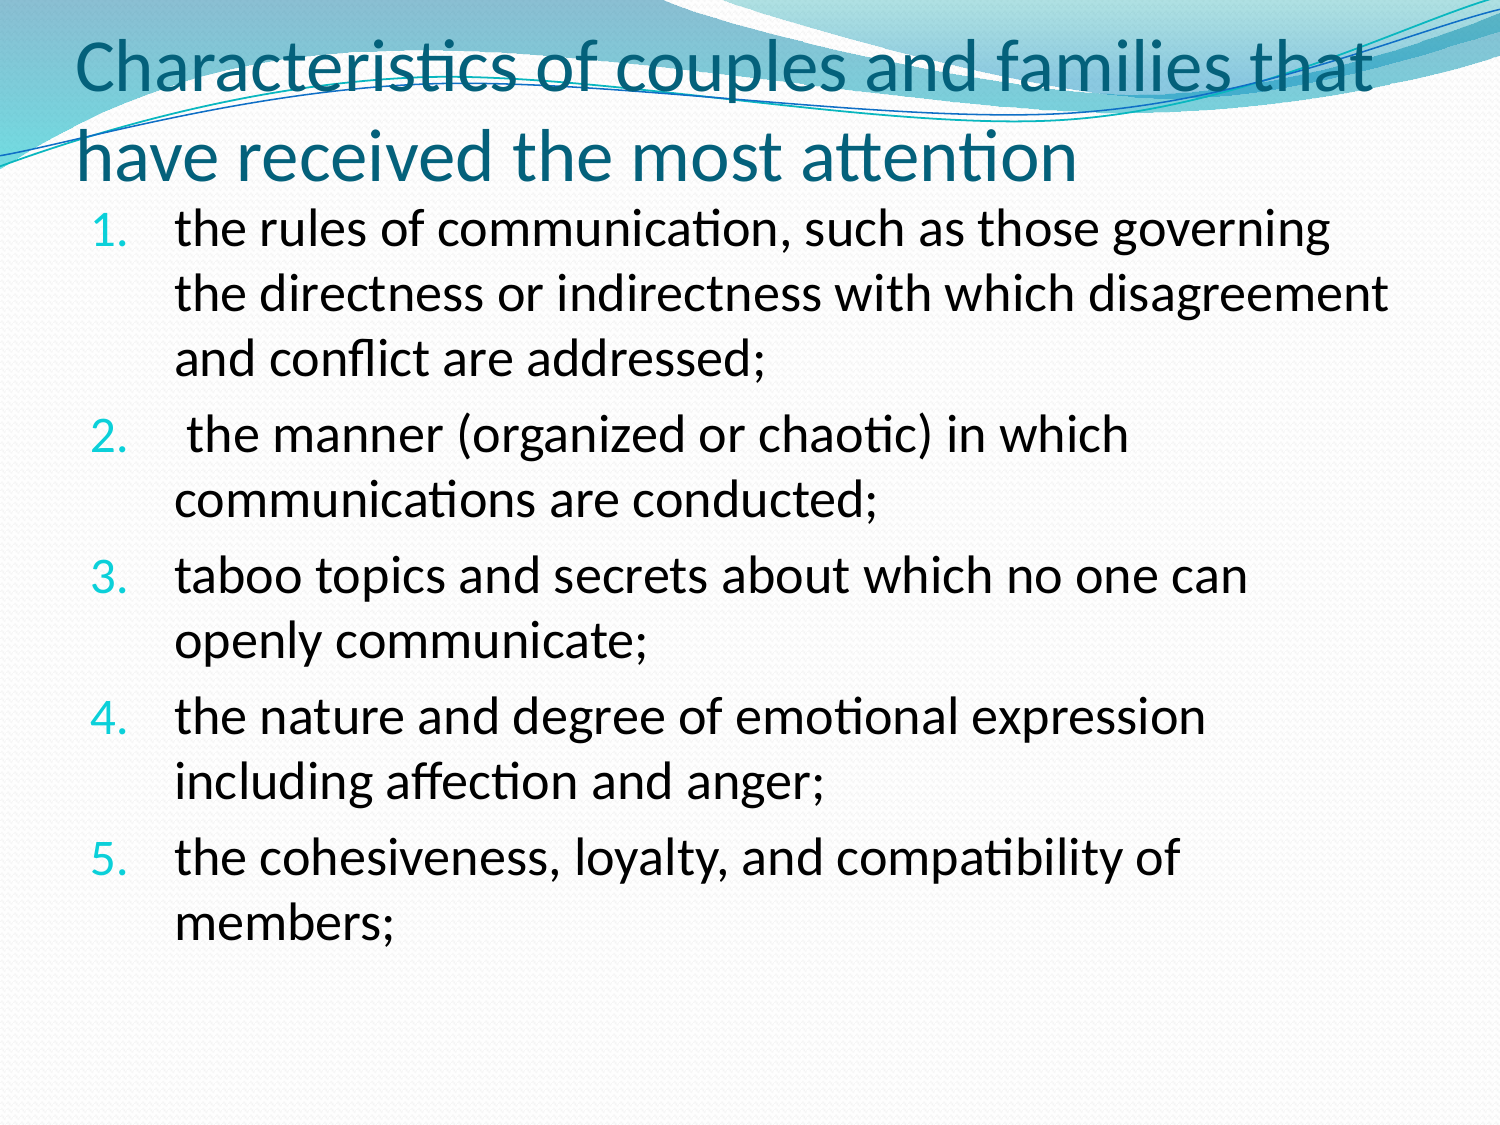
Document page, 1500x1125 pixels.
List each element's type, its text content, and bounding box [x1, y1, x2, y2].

list the rules of communication, such as those governing the directness or indirectness with which disagreement and conflict are addressed; the manner (organized or chaotic) in which communications are conducted; taboo topics and secrets about which no one can openly communicate; the nature and degree of emotional expression including affection and anger; the cohesiveness, loyalty, and compatibility of members; [75, 184, 1425, 1125]
title Characteristics of couples and families that have received the most attention [75, 0, 1425, 184]
